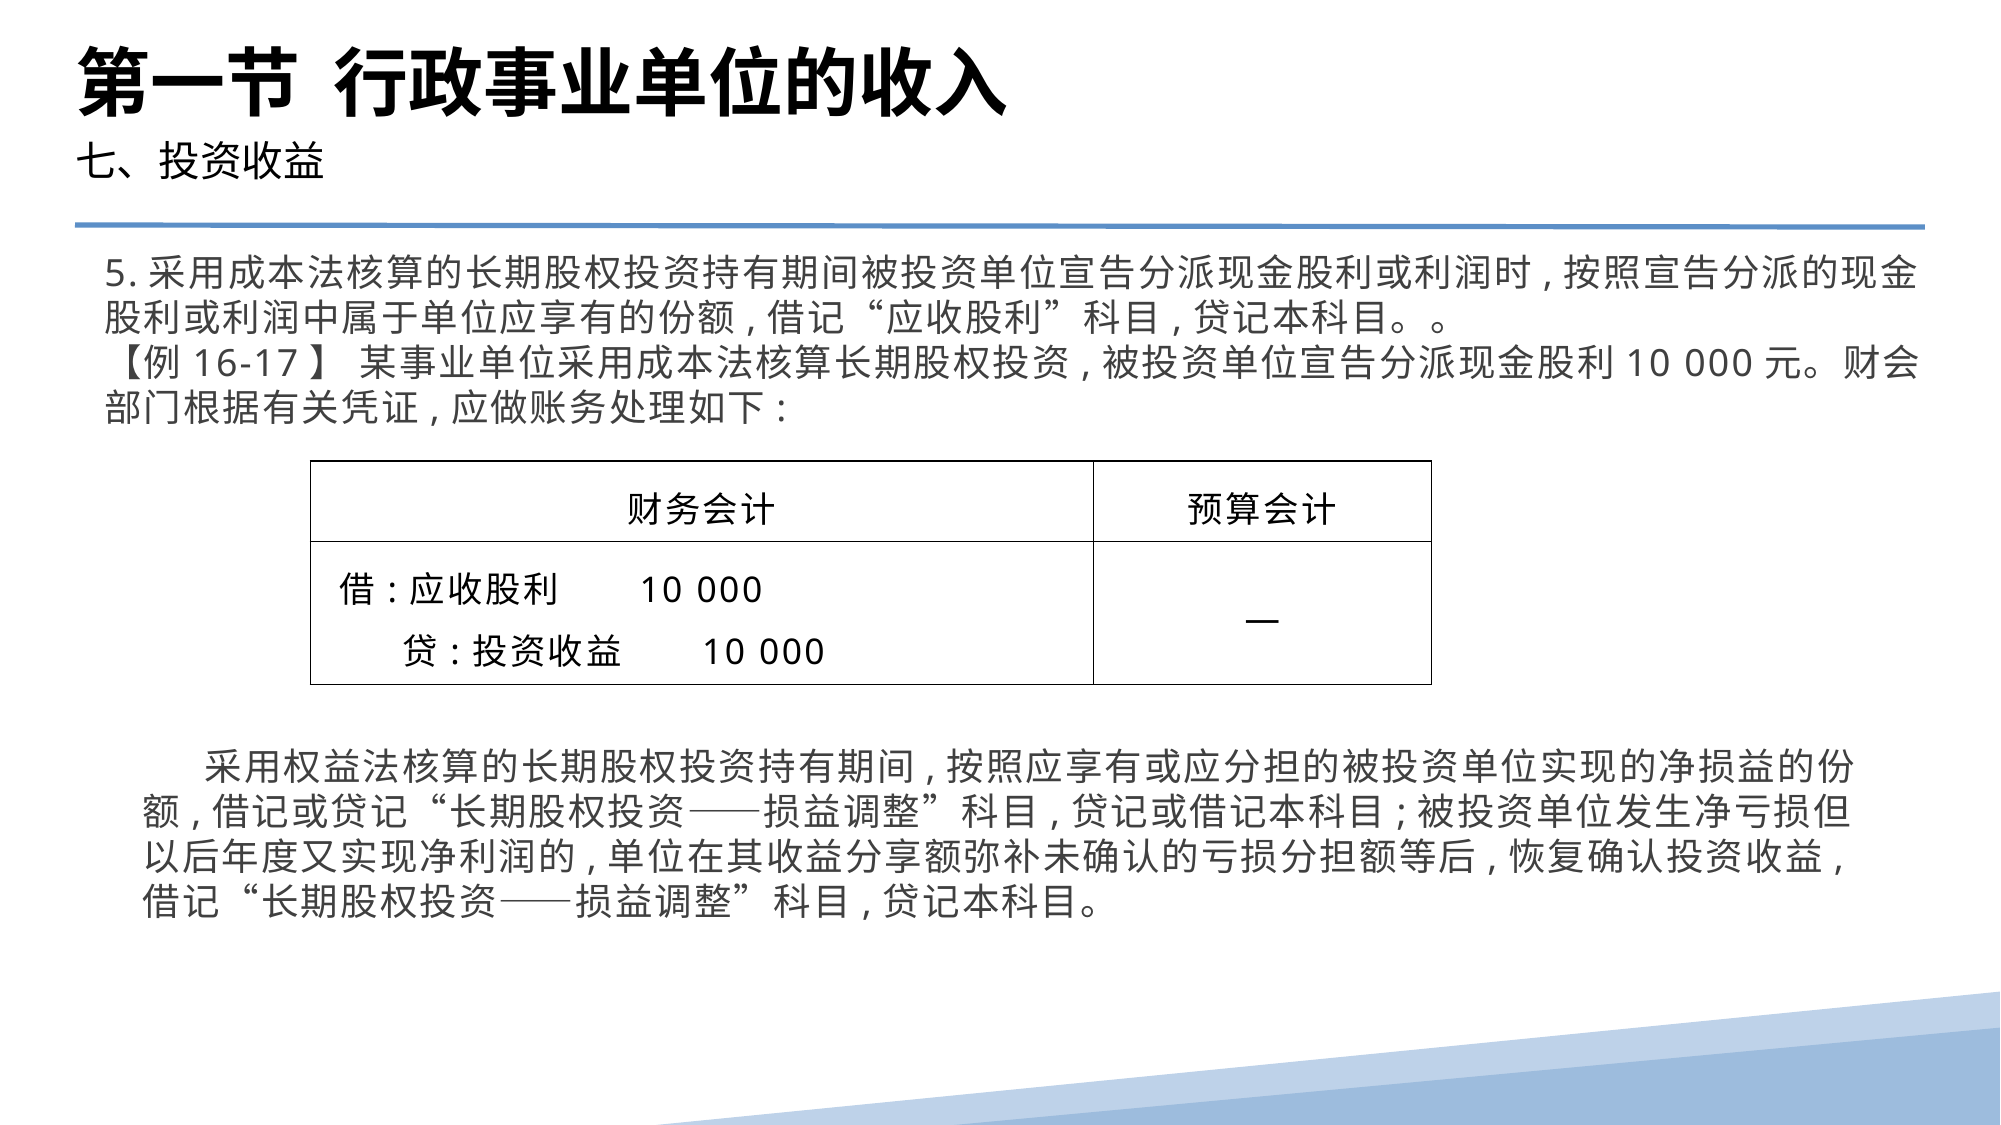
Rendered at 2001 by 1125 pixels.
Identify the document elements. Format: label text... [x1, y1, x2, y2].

text_box 采用权益法核算的长期股权投资持有期间,按照应享有或应分担的被投资单位实现的净损益的份额,借记或贷记“长期股权投资——损益调整”科目,贷记或借记本科目;被投资单位发生净亏损但以后年度又实现净利润的,单位在其收益分享额弥补未确认的亏损分担额等后,恢复确认投资收益,借记“长期股权投资——损益调整”科目,贷记本科目。 [127, 735, 1890, 1009]
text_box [656, 991, 2000, 1125]
table_header 预算会计 [1094, 462, 1431, 541]
text_box 5.采用成本法核算的长期股权投资持有期间被投资单位宣告分派现金股利或利润时,按照宣告分派的现金股利或利润中属于单位应享有的份额,借记“应收股利”科目,贷记本科目。。 【例16-17】 某事业单位采用成本法核算长期股权投资,被投资单位宣告分派现金股利10 000元。财会部门根据有关凭证,应做账务处理如下: [94, 227, 1955, 505]
text_box 七、投资收益 [75, 124, 1925, 200]
table_header 财务会计 [311, 462, 1093, 541]
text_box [74, 224, 1925, 228]
table_cell — [1094, 542, 1431, 684]
table_cell 借:应收股利 10 000 贷:投资收益 10 000 [311, 542, 1093, 684]
text_box 第一节 行政事业单位的收入 [75, 24, 1925, 124]
